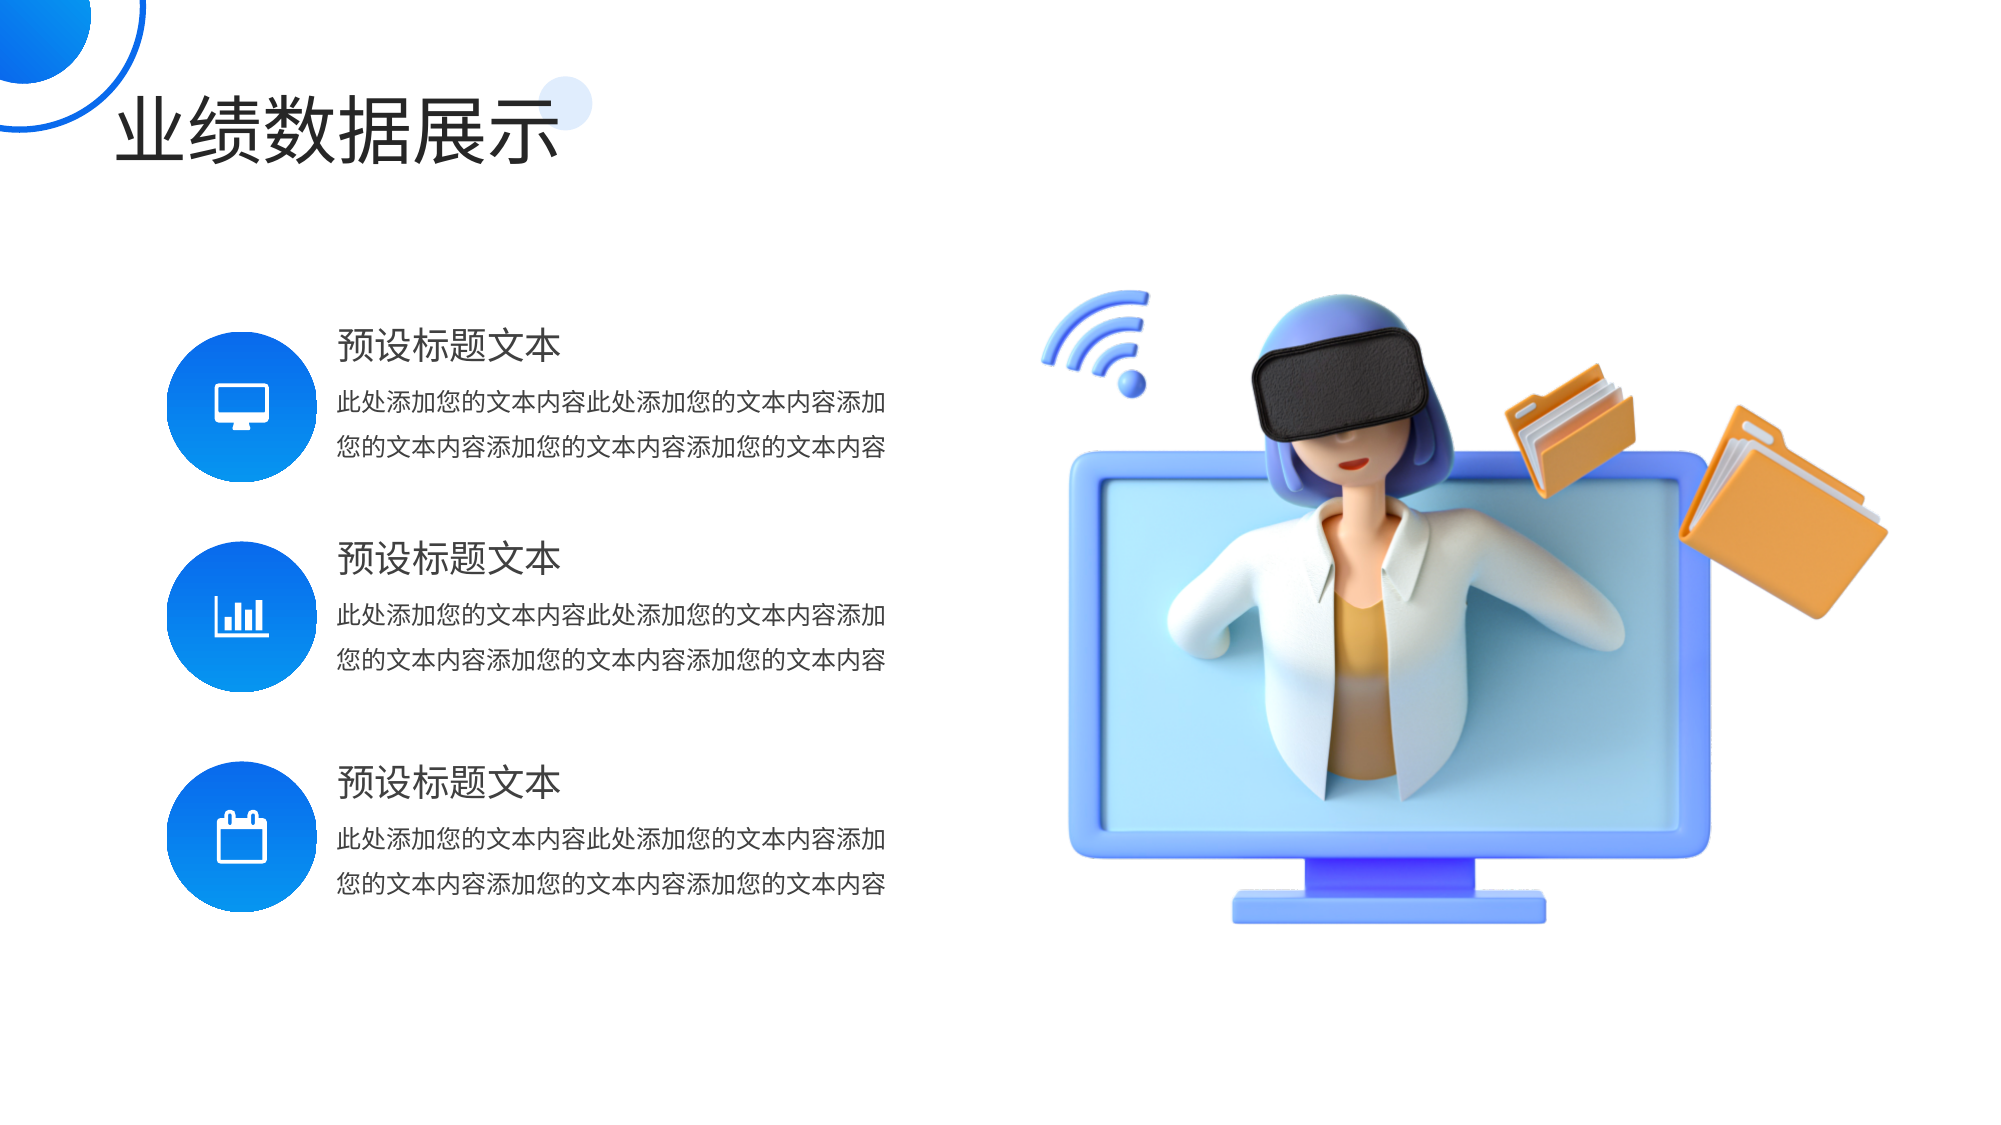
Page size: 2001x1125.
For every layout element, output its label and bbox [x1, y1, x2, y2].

text_box [166, 196, 1913, 1013]
